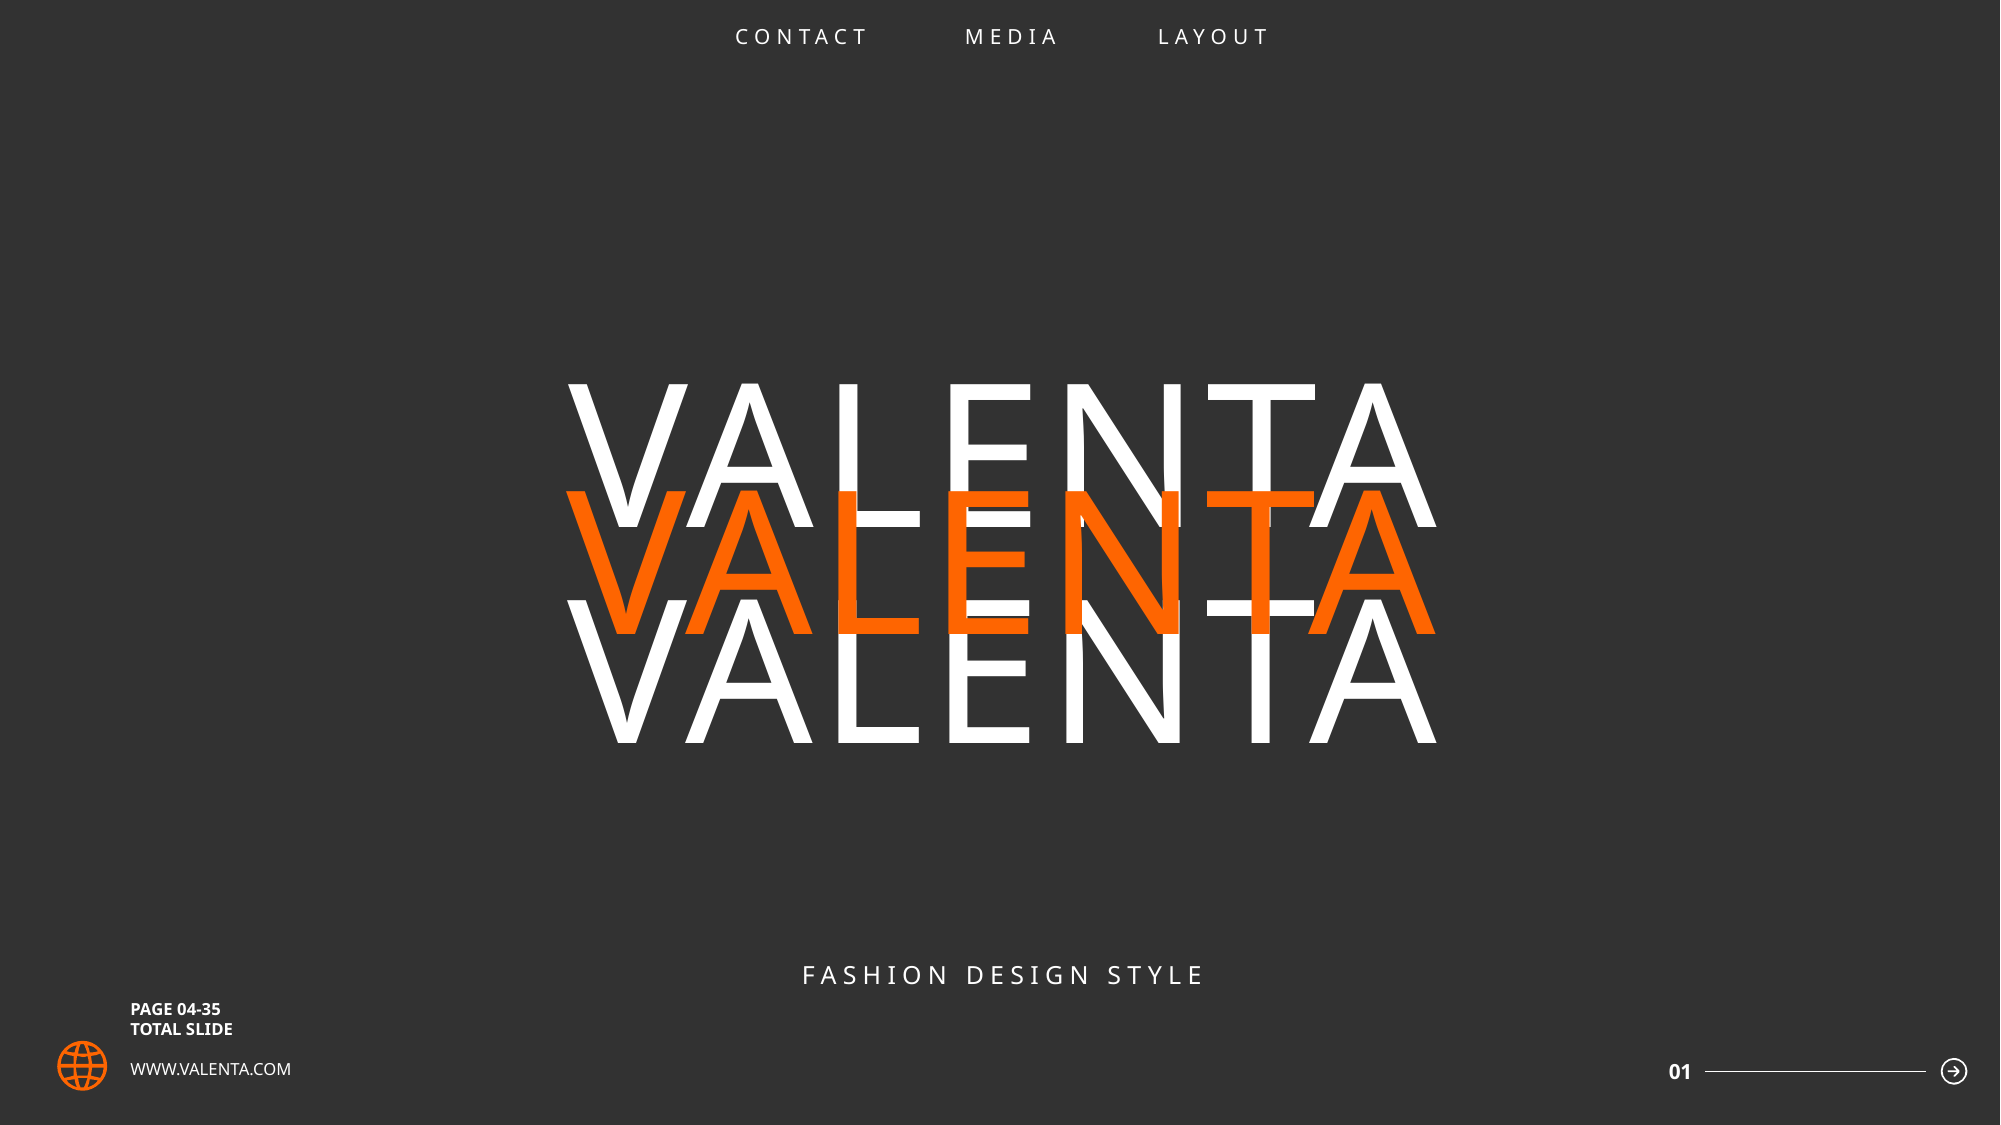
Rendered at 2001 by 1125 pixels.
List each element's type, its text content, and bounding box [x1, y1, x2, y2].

text_box VALENTA [1293, 575, 1780, 791]
text_box VALENTA [1293, 319, 1780, 575]
text_box VALENTA [226, 683, 707, 791]
text_box FASHION DESIGN STYLE [768, 951, 1236, 998]
picture [707, 208, 1293, 917]
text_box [1654, 1051, 1968, 1091]
text_box VALENTA [225, 427, 707, 683]
text_box VALENTA [1293, 427, 1779, 683]
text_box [977, 0, 1027, 208]
text_box VALENTA [226, 319, 707, 427]
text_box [57, 991, 341, 1101]
